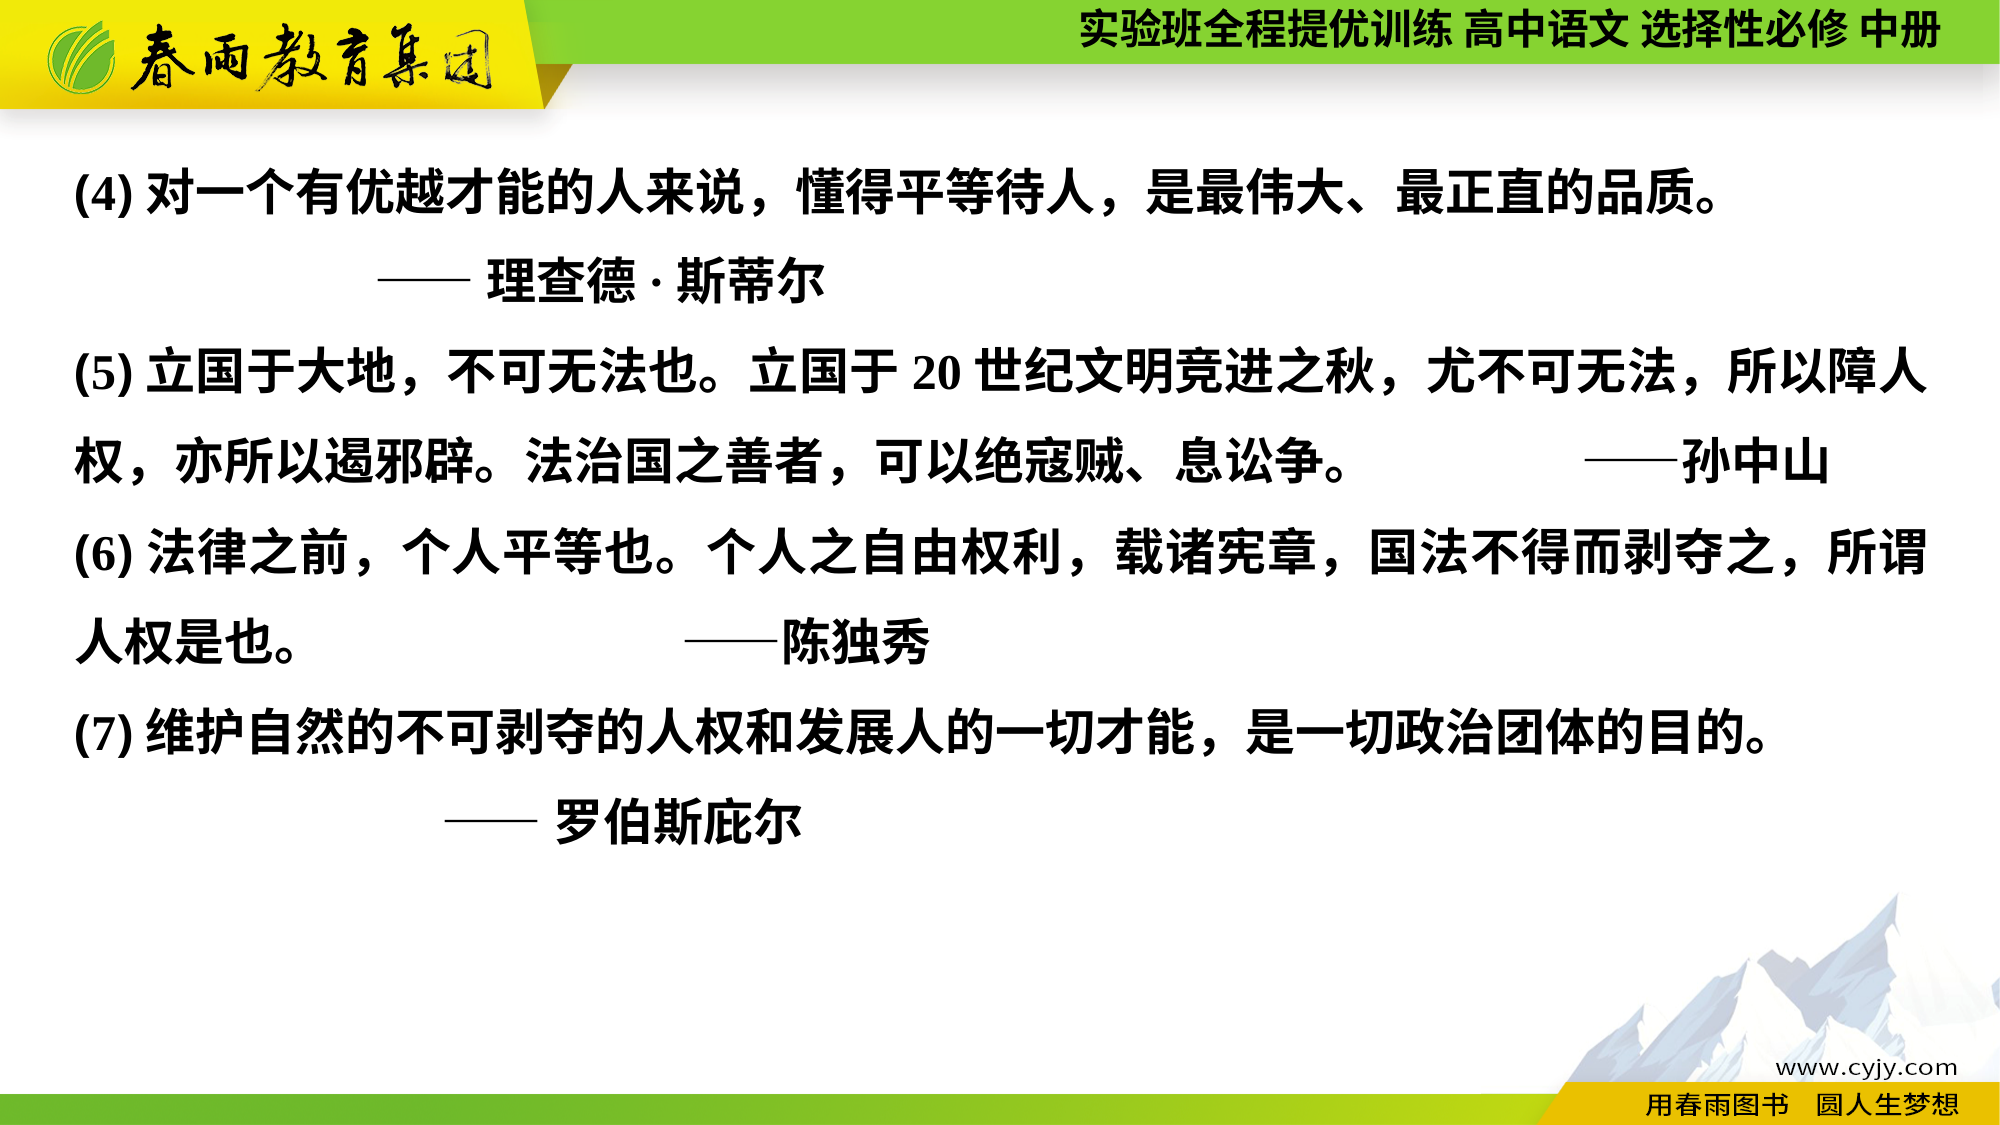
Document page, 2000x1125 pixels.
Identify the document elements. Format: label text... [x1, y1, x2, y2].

picture [0, 0, 2000, 1125]
list (4)对一个有优越才能的人来说，懂得平等待人，是最伟大、最正直的品质。 ——理查德·斯蒂尔 (5)立国于大地，不可无法也。立国于20世纪文明竞进之秋，尤不可无法，所以障人权，亦所以遏邪辟。法治国之善者，可以绝寇贼、息讼争。 ——孙中山 (6)法律之前，个人平等也。个人之自由权利，载诸宪章，国法不得而剥夺之，所谓人权是也。 ——陈独秀 (7)维护自然的不可剥夺的人权和发展人的一切才能，是一切政治团体的目的。 ——罗伯斯庇尔 [59, 122, 1944, 865]
